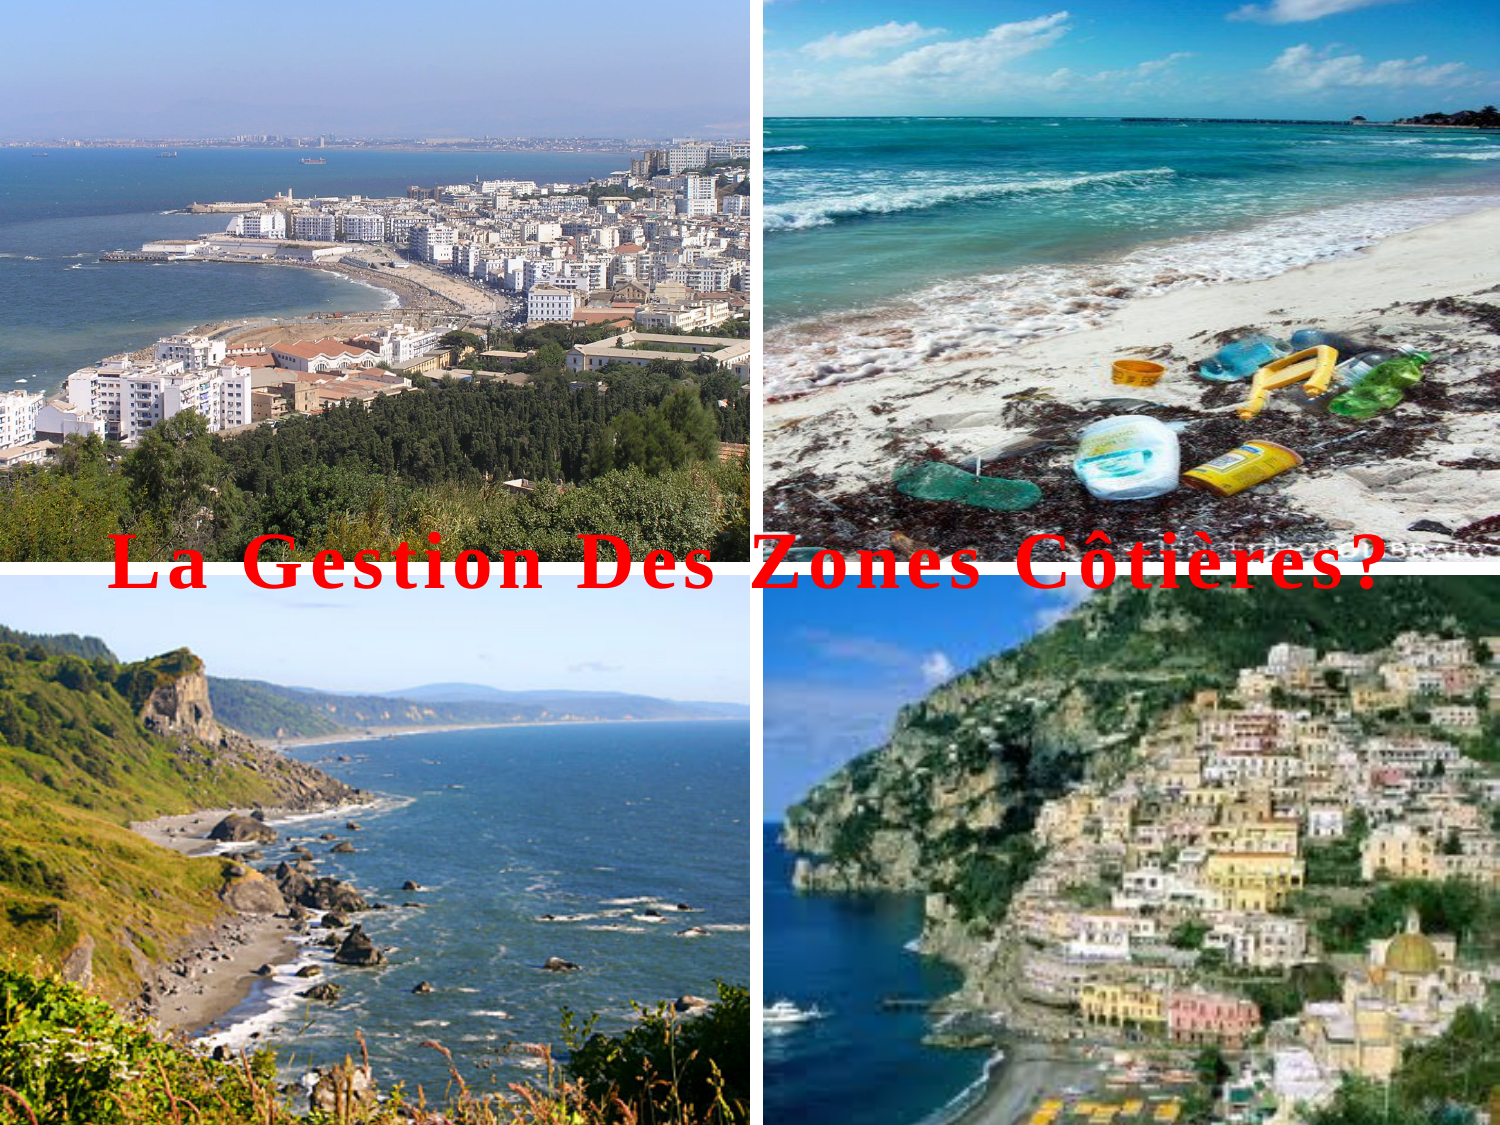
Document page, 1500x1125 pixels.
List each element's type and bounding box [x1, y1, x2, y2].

text_box [0, 0, 1500, 1125]
